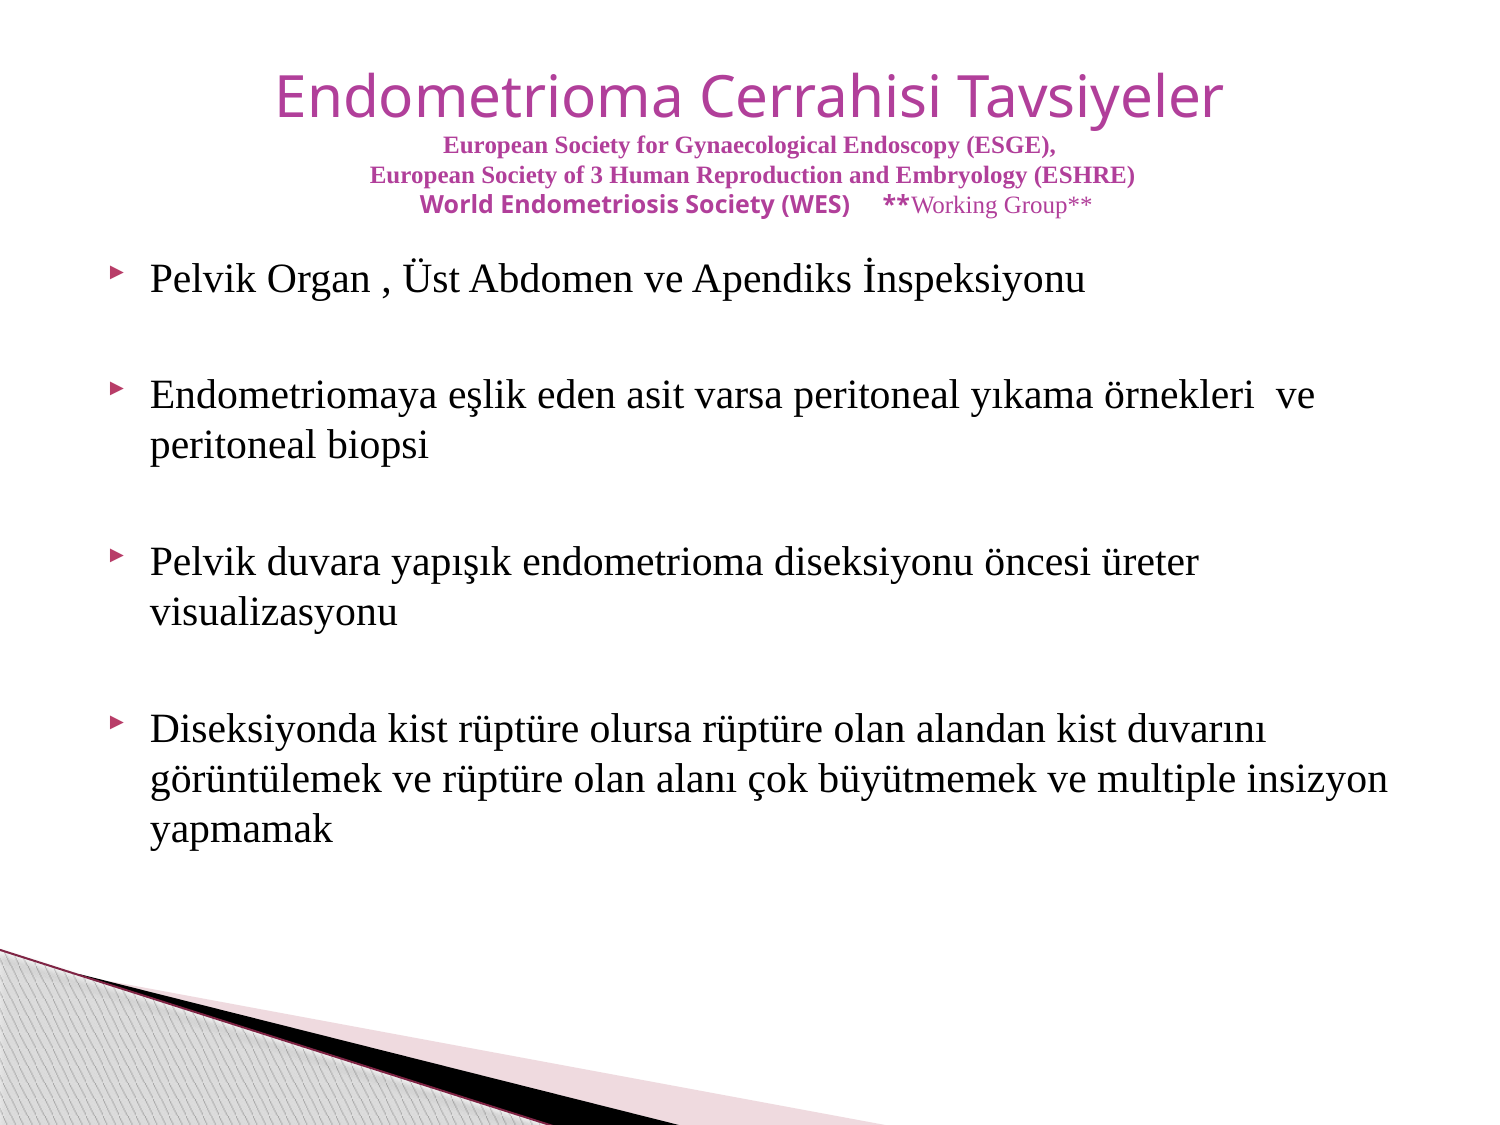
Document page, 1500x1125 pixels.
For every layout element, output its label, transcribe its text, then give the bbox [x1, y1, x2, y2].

title Endometrioma Cerrahisi Tavsiyeler European Society for Gynaecological Endoscopy (ESGE), European Society of 3 Human Reproduction and Embryology (ESHRE) World Endometriosis Society (WES) **Working Group** [75, 45, 1425, 233]
list Pelvik Organ , Üst Abdomen ve Apendiks İnspeksiyonu Endometriomaya eşlik eden asit varsa peritoneal yıkama örnekleri ve peritoneal biopsi Pelvik duvara yapışık endometrioma diseksiyonu öncesi üreter visualizasyonu Diseksiyonda kist rüptüre olursa rüptüre olan alandan kist duvarını görüntülemek ve rüptüre olan alanı çok büyütmemek ve multiple insizyon yapmamak [75, 243, 1425, 986]
